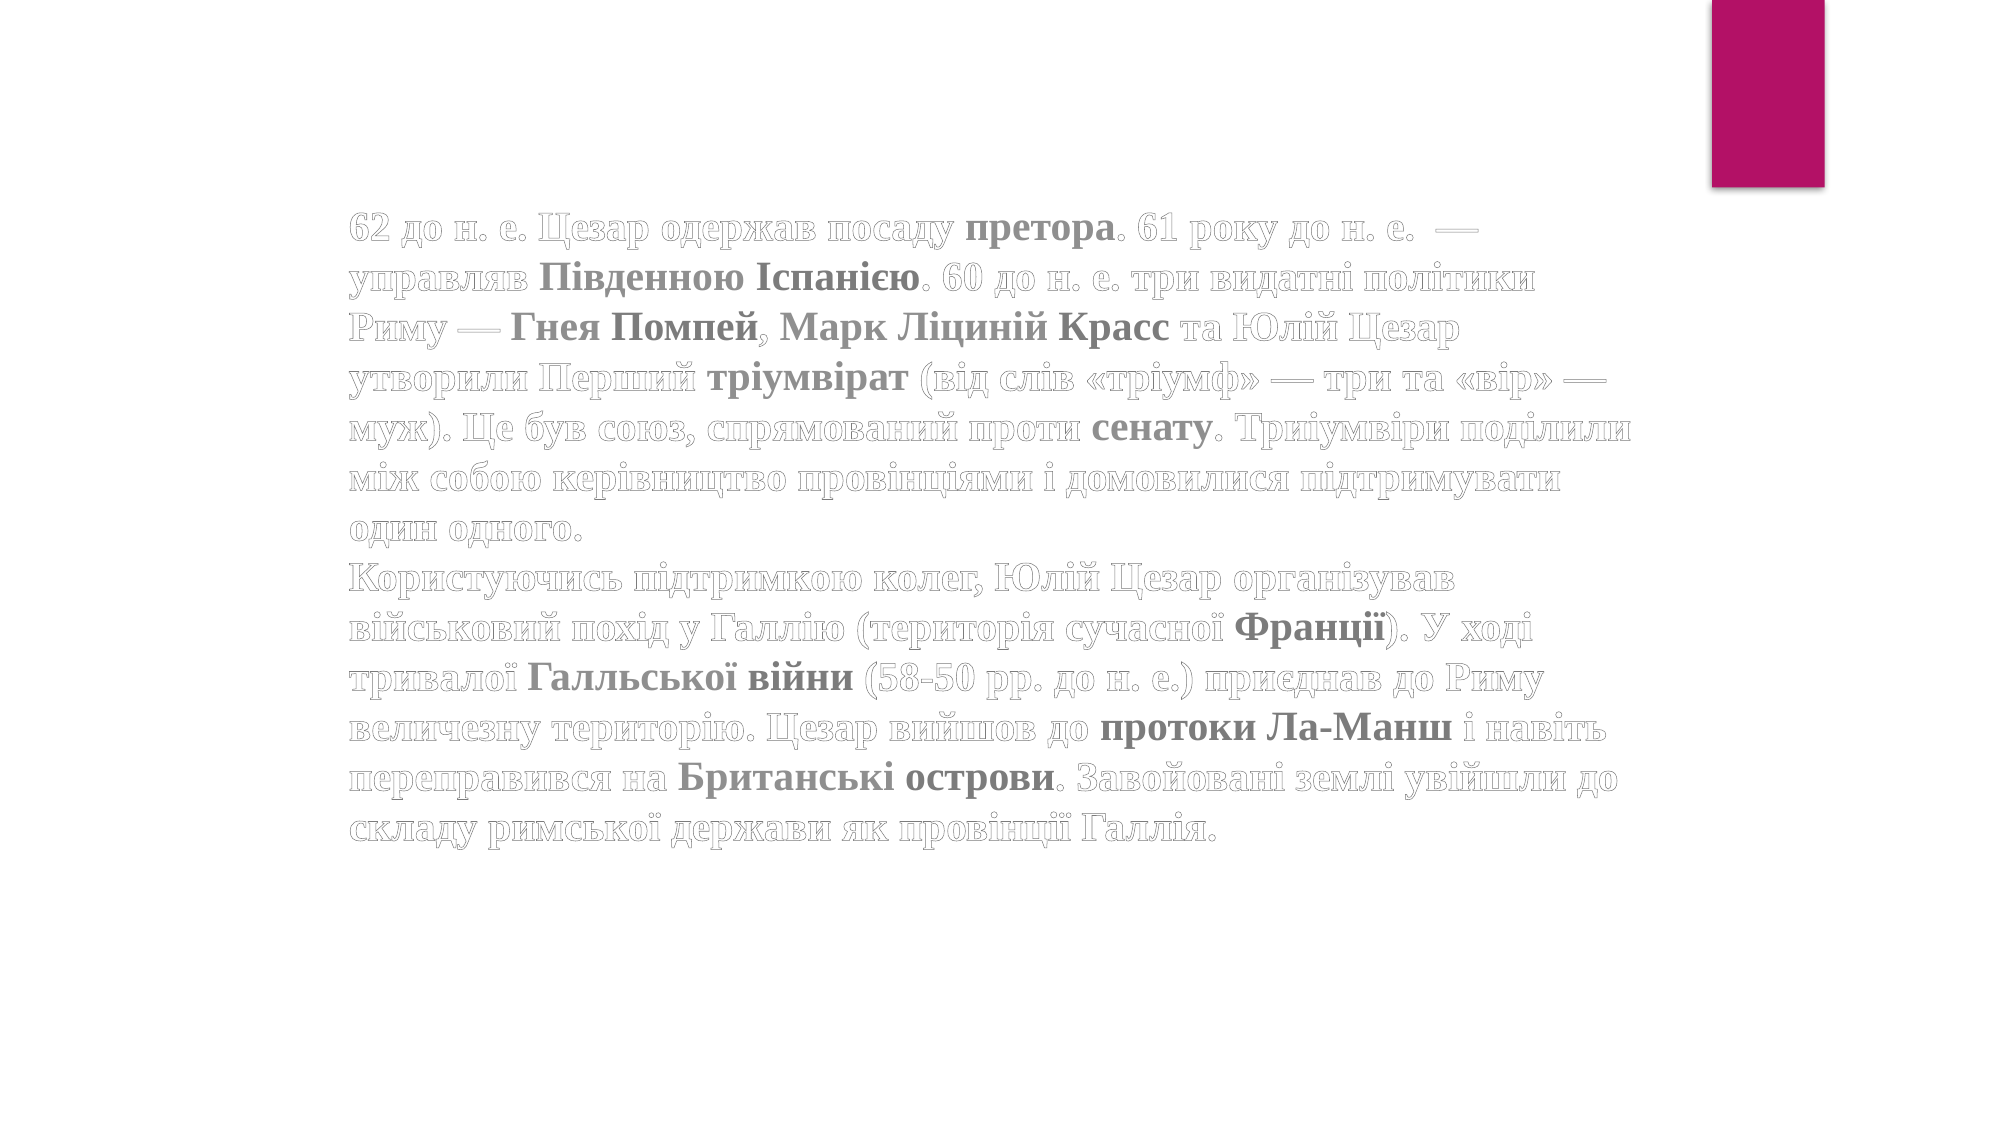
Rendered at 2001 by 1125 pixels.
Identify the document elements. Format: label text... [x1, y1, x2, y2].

text_box 62 до н. е. Цезар одержав посаду претора. 61 року до н. е. — управляв Південною Іспанією. 60 до н. е. три видатні політики Риму — Гнея Помпей, Марк Ліциній Красс та Юлій Цезар утворили Перший тріумвірат (від слів «тріумф» — три та «вір» — муж). Це був союз, спрямований проти сенату. Триіумвіри поділили між собою керівництво провінціями і домовилися підтримувати один одного. Користуючись підтримкою колег, Юлій Цезар організував військовий похід у Галлію (територія сучасної Франції). У ході тривалої Галльської війни (58-50 рр. до н. е.) приєднав до Риму величезну територію. Цезар вийшов до протоки Ла-Манш і навіть переправився на Британські острови. Завойовані землі увійшли до складу римської держави як провінції Галлія. [334, 191, 1662, 857]
